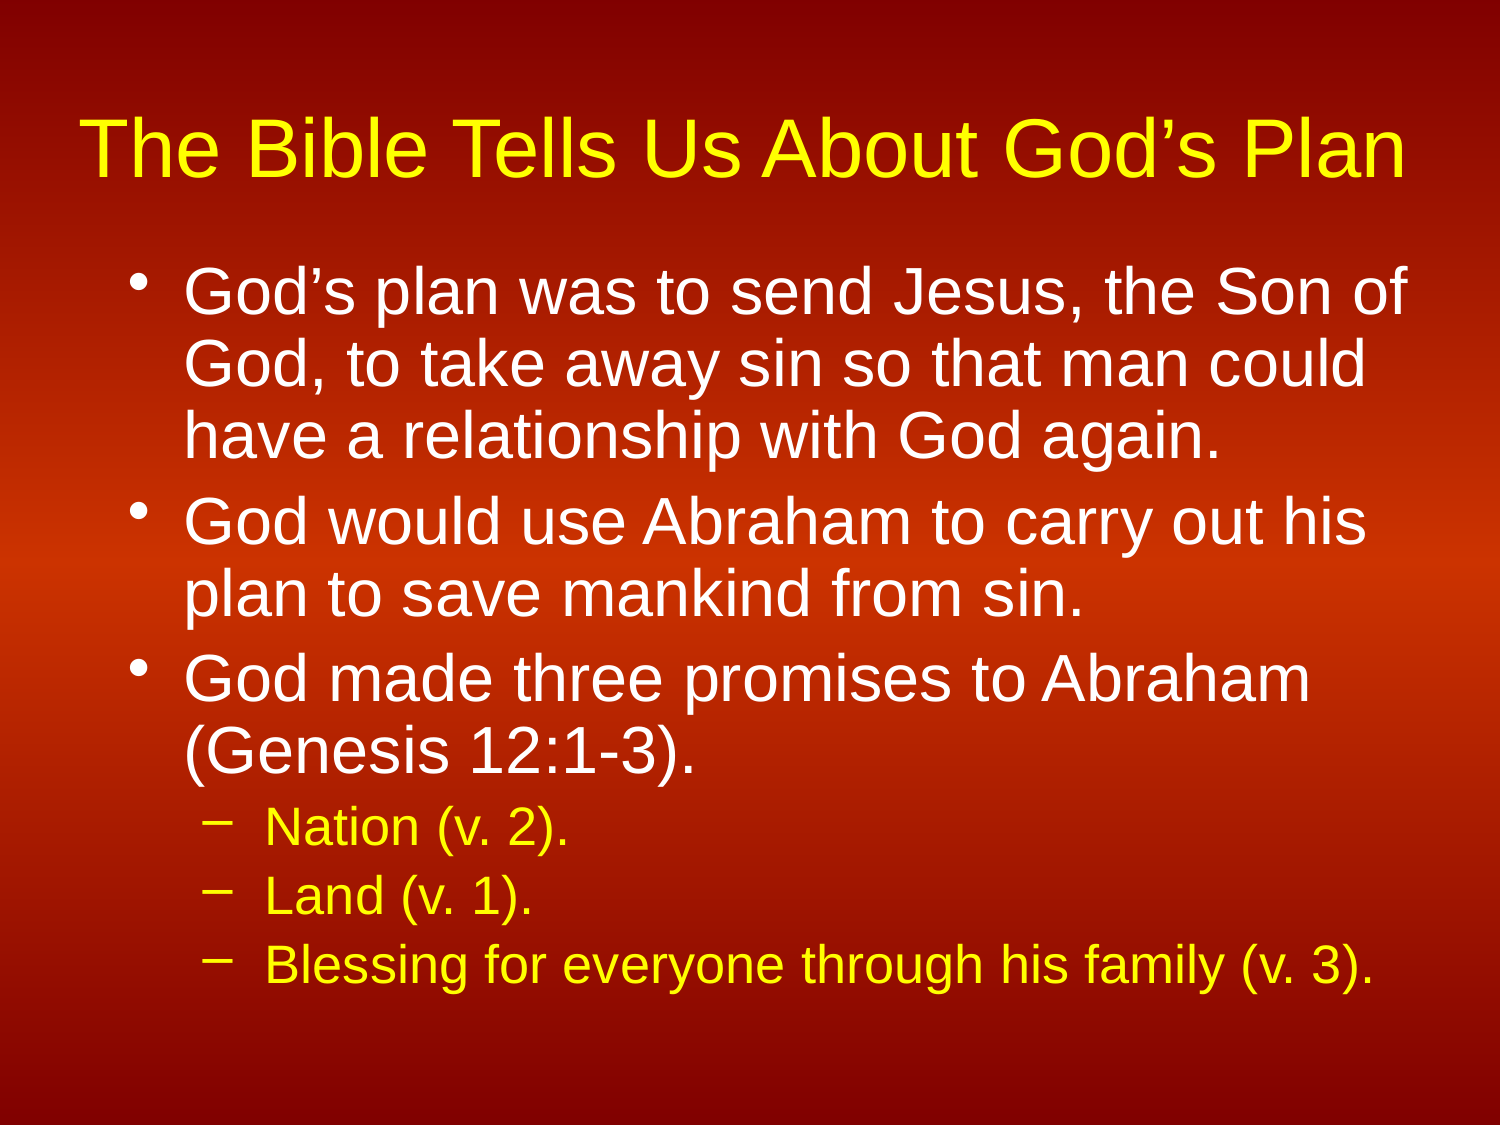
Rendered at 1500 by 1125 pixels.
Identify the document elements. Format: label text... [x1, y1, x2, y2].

title The Bible Tells Us About God’s Plan [50, 50, 1438, 238]
list God’s plan was to send Jesus, the Son of God, to take away sin so that man could have a relationship with God again. God would use Abraham to carry out his plan to save mankind from sin. God made three promises to Abraham (Genesis 12:1-3). Nation (v. 2). Land (v. 1). Blessing for everyone through his family (v. 3). [112, 249, 1438, 1088]
